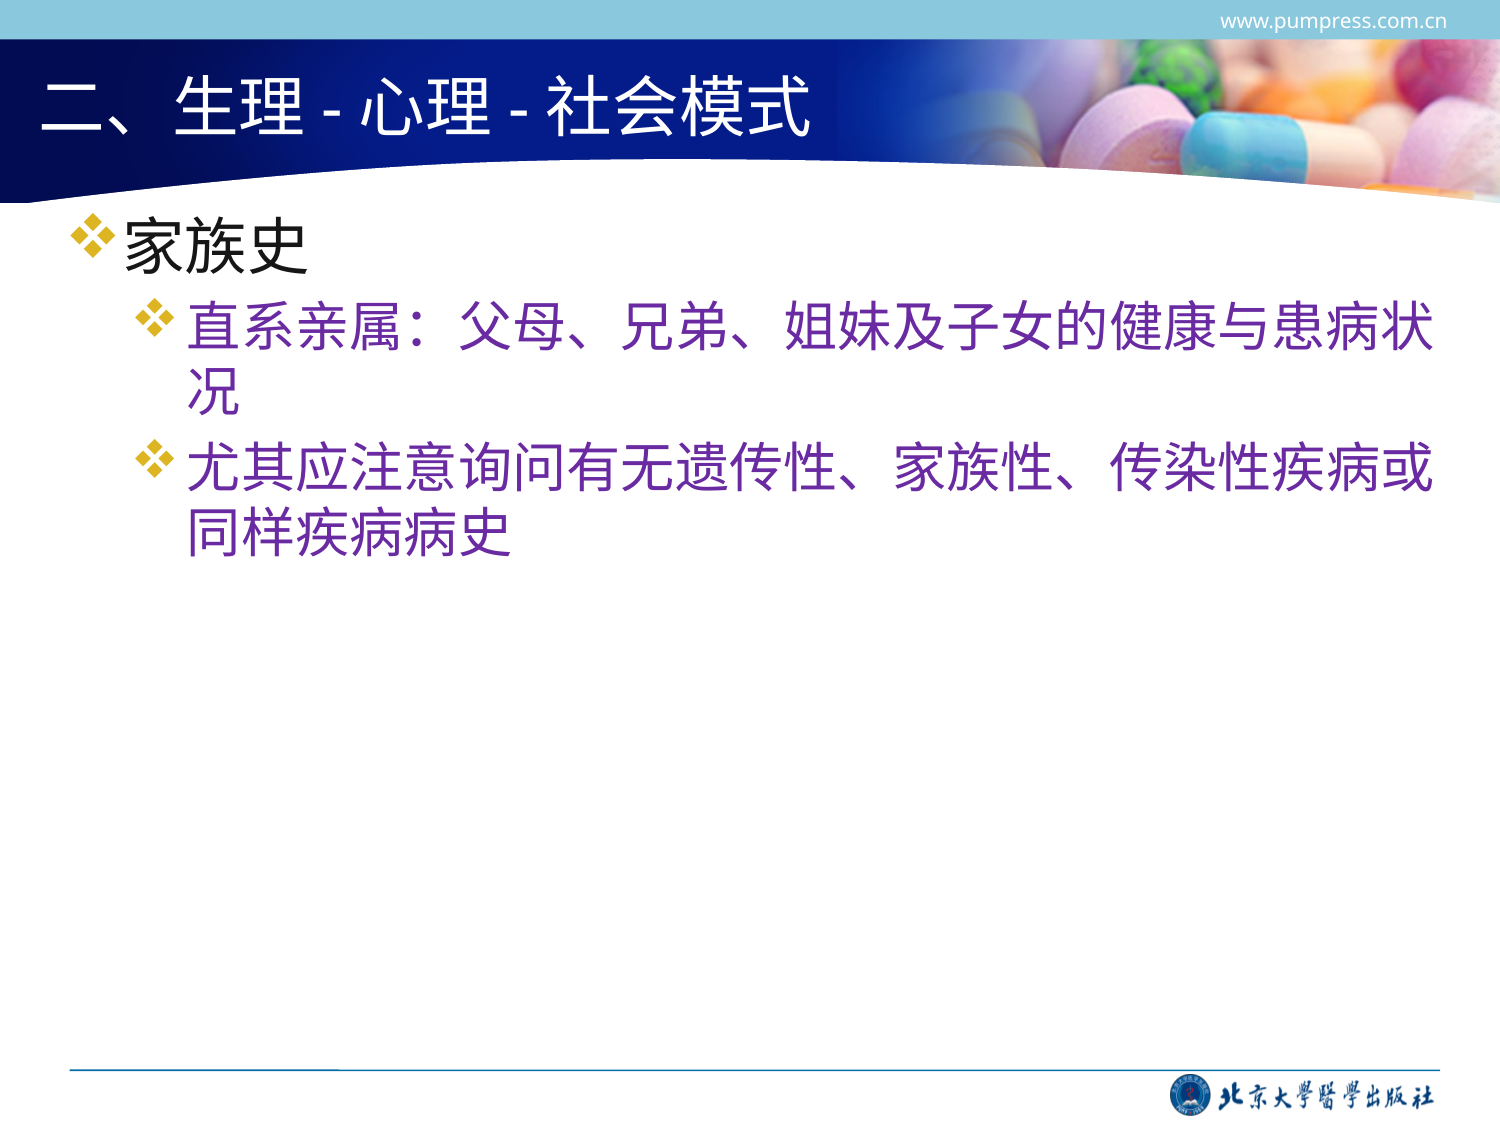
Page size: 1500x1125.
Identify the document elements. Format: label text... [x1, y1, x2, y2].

picture [0, 40, 1500, 203]
picture [1170, 1074, 1436, 1118]
list 家族史 直系亲属：父母、兄弟、姐妹及子女的健康与患病状况 尤其应注意询问有无遗传性、家族性、传染性疾病或同样疾病病史 [49, 198, 1463, 1026]
title 二、生理-心理-社会模式 [23, 58, 1349, 152]
slide_number www.pumpress.com.cn [1024, 0, 1463, 38]
